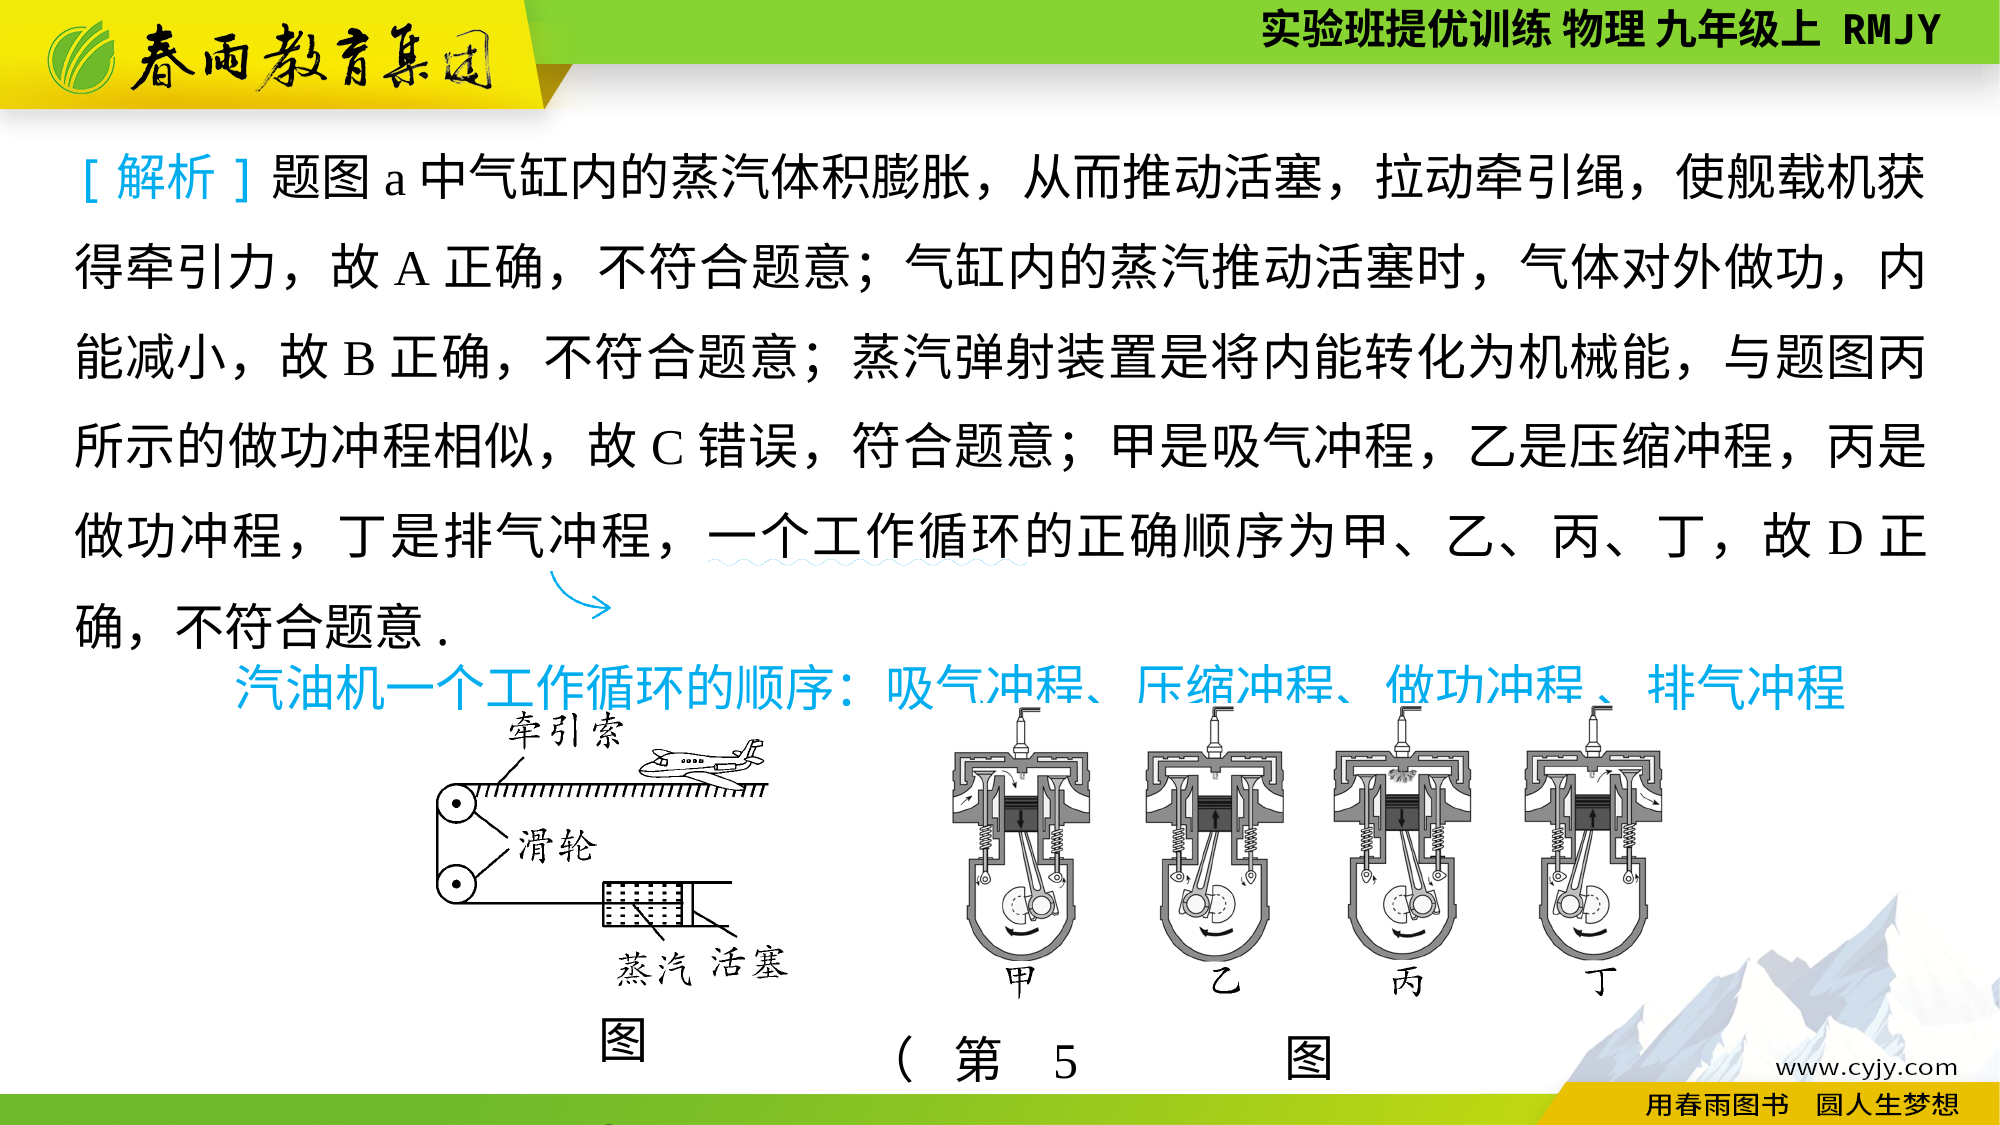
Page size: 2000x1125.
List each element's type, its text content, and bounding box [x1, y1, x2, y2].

text_box （第5题） [850, 990, 1105, 1096]
picture [0, 0, 2000, 1125]
text_box 汽油机一个工作循环的顺序：吸气冲程、压缩冲程、做功冲程 、排气冲程 [220, 618, 1882, 724]
text_box 图a [583, 994, 686, 1076]
list [解析]题图a中气缸内的蒸汽体积膨胀，从而推动活塞，拉动牵引绳，使舰载机获得牵引力，故A正确，不符合题意；气缸内的蒸汽推动活塞时，气体对外做功，内能减小，故B正确，不符合题意；蒸汽弹射装置是将内能转化为机械能，与题图丙所示的做功冲程相似，故C错误，符合题意；甲是吸气冲程，乙是压缩冲程，丙是做功冲程，丁是排气冲程，一个工作循环的正确顺序为甲、乙、丙、丁，故D正确，不符合题意. [59, 107, 1944, 657]
text_box 图b [1269, 1007, 1375, 1094]
